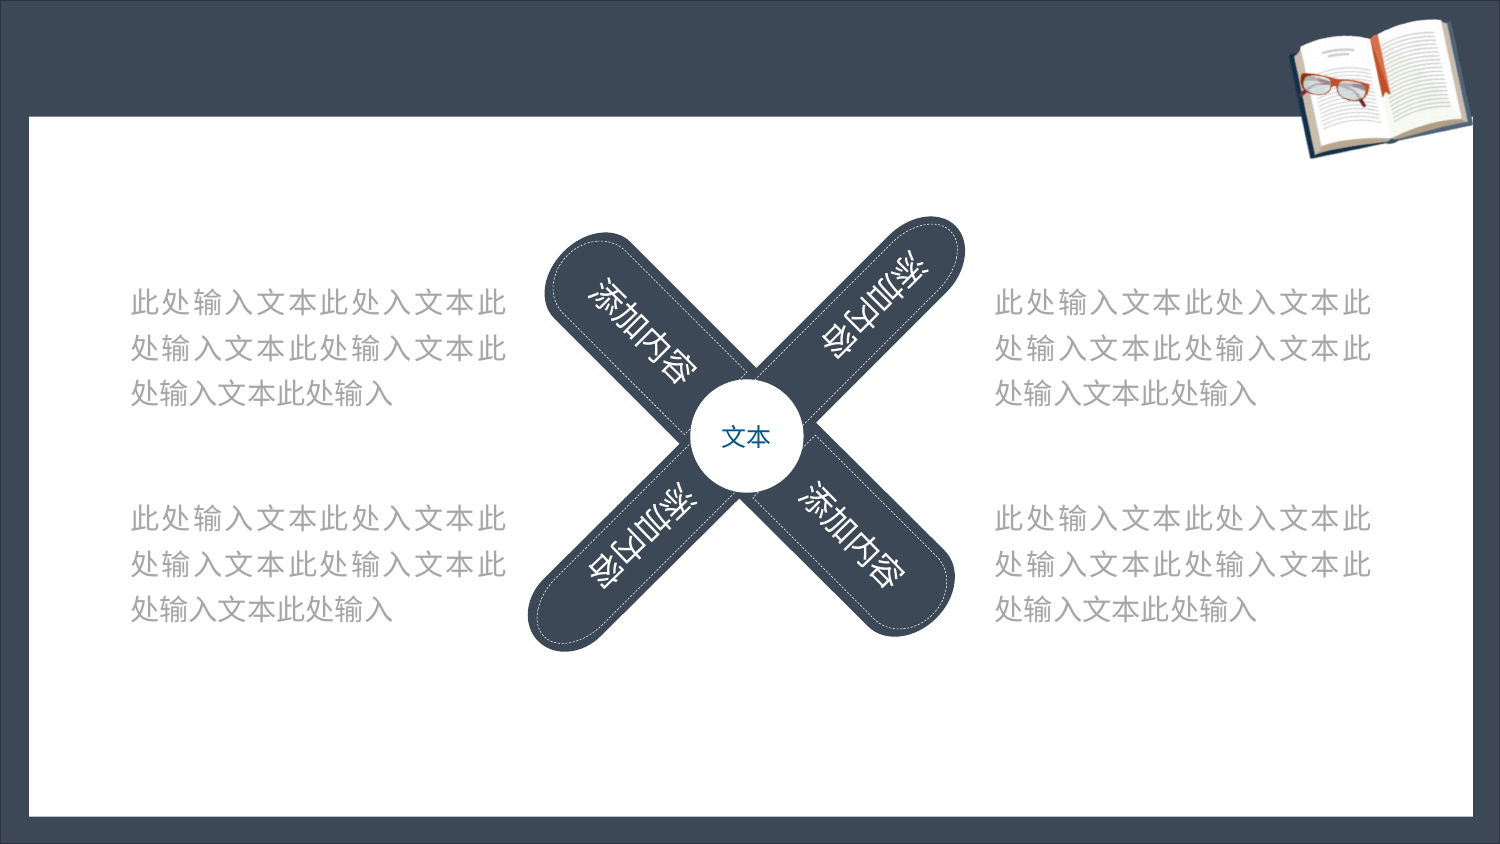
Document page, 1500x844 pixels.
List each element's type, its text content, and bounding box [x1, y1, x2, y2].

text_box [499, 219, 999, 653]
text_box 此处输入文本此处入文本此处输入文本此处输入文本此处输入文本此处输入 [999, 266, 1387, 418]
text_box 此处输入文本此处入文本此处输入文本此处输入文本此处输入文本此处输入 [999, 482, 1387, 634]
text_box 此处输入文本此处入文本此处输入文本此处输入文本此处输入文本此处输入 [115, 482, 499, 634]
text_box 此处输入文本此处入文本此处输入文本此处输入文本此处输入文本此处输入 [115, 266, 499, 418]
picture [1259, 0, 1500, 204]
